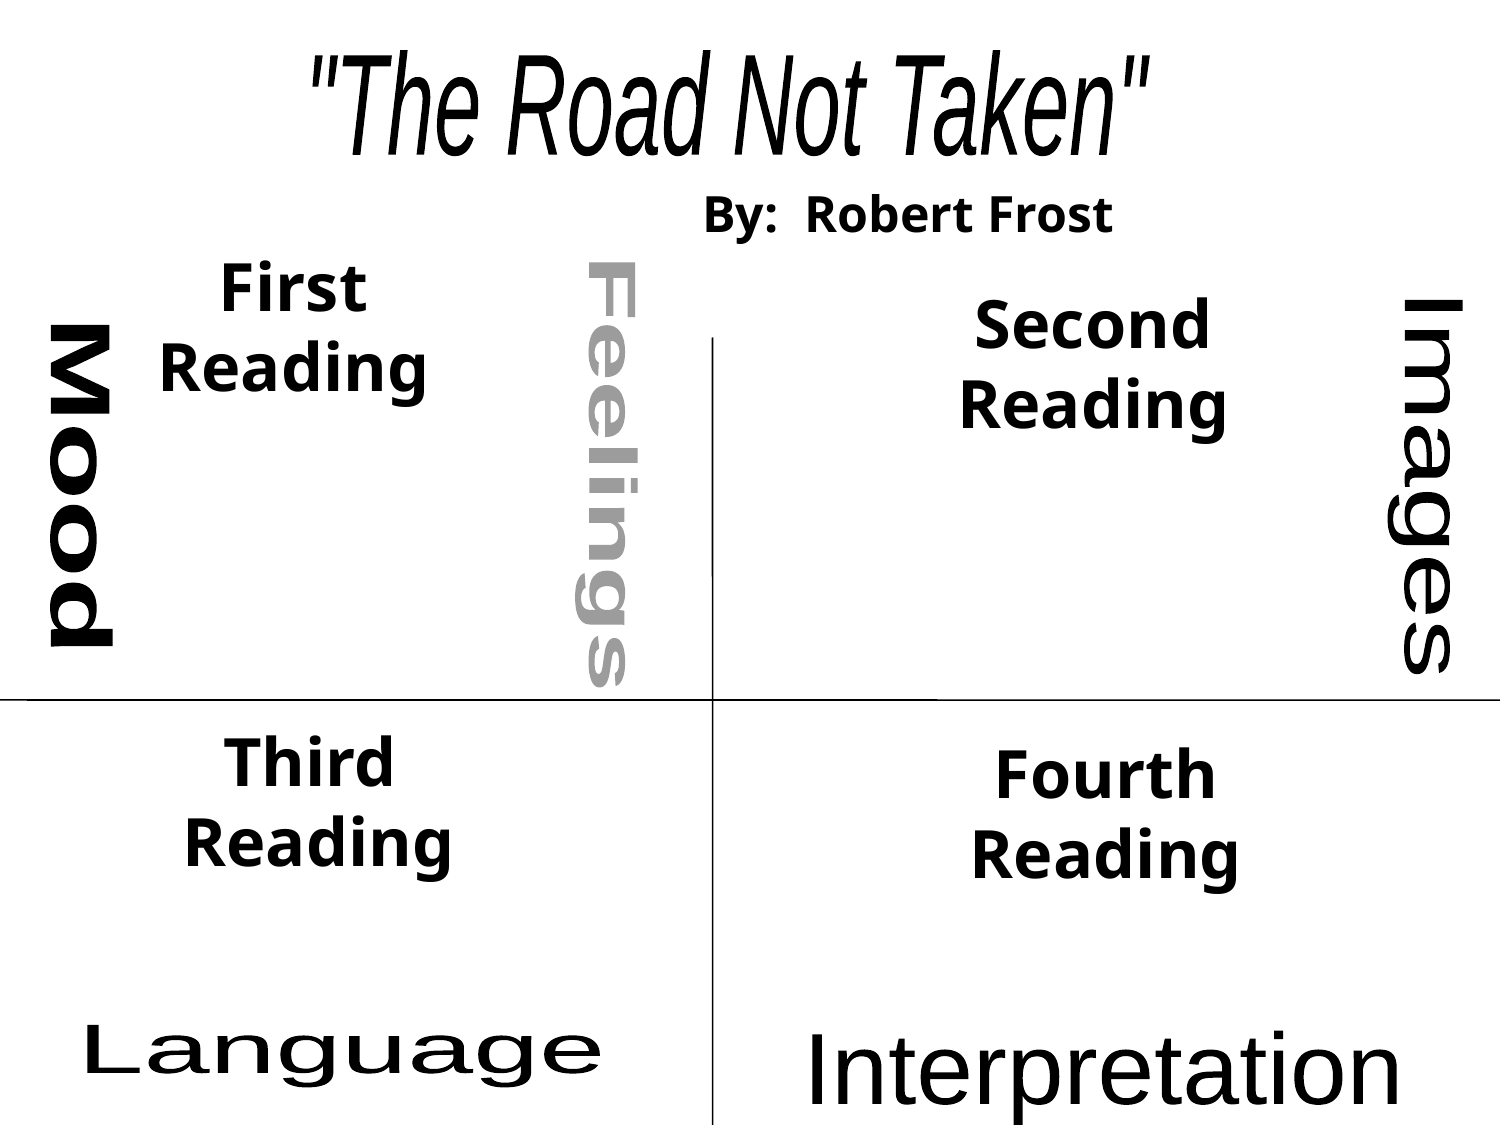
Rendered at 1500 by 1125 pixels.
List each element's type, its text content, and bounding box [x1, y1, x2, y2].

text_box Second Reading [874, 274, 1313, 450]
text_box Third Reading [99, 712, 538, 888]
text_box By: Robert Frost [687, 174, 1200, 250]
text_box First Reading [74, 237, 513, 413]
text_box Fourth Reading [887, 724, 1325, 900]
